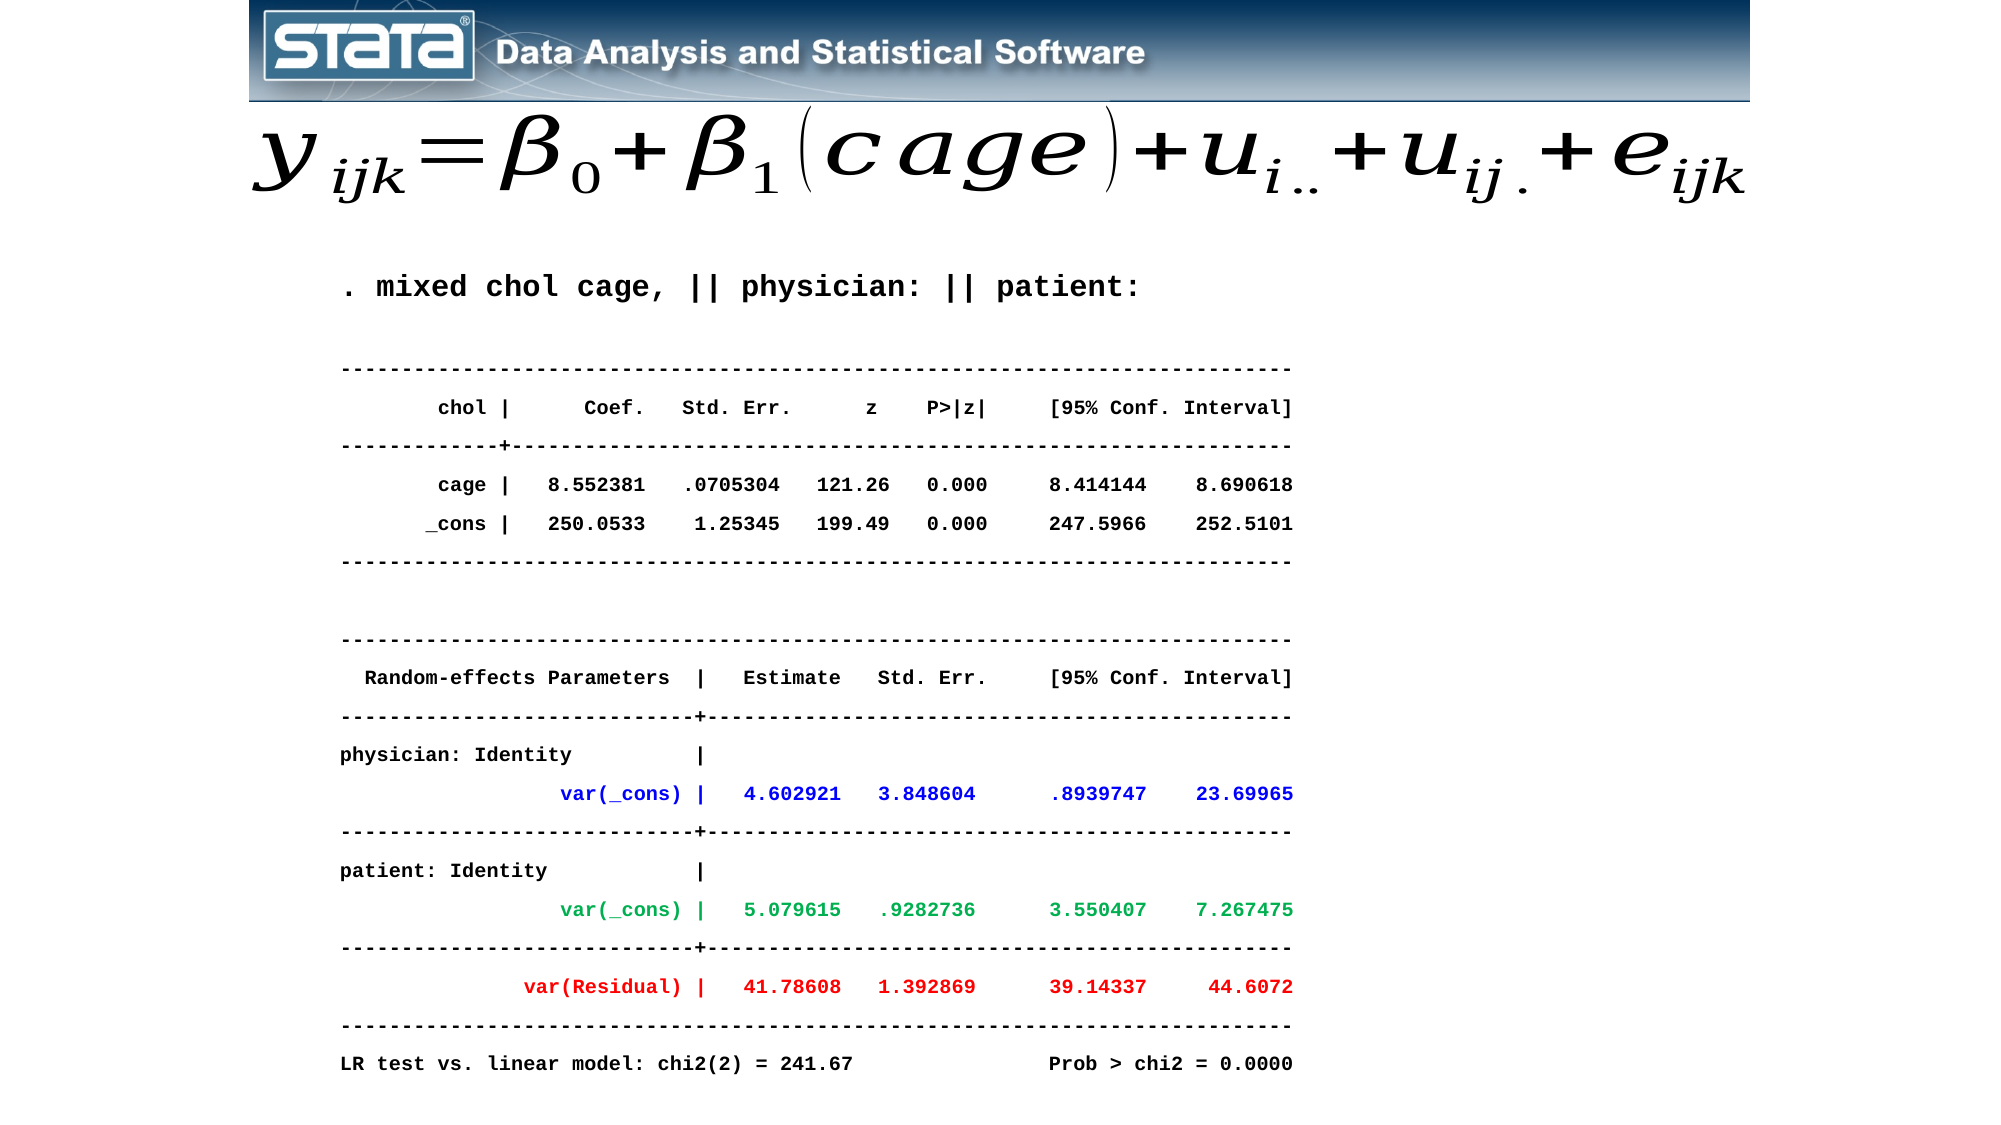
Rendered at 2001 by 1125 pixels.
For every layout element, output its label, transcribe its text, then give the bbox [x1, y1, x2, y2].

picture [249, 0, 1750, 102]
list . mixed chol cage, || physician: || patient: ------------------------------------------------------------------------------ chol | Coef. Std. Err. z P>|z| [95% Conf. Interval] -------------+---------------------------------------------------------------- cage | 8.552381 .0705304 121.26 0.000 8.414144 8.690618 _cons | 250.0533 1.25345 199.49 0.000 247.5966 252.5101 ------------------------------------------------------------------------------ ------------------------------------------------------------------------------ Random-effects Parameters | Estimate Std. Err. [95% Conf. Interval] -----------------------------+------------------------------------------------ physician: Identity | var(_cons) | 4.602921 3.848604 .8939747 23.69965 -----------------------------+------------------------------------------------ patient: Identity | var(_cons) | 5.079615 .9282736 3.550407 7.267475 -----------------------------+------------------------------------------------ var(Residual) | 41.78608 1.392869 39.14337 44.6072 ------------------------------------------------------------------------------ LR test vs. linear model: chi2(2) = 241.67 Prob > chi2 = 0.0000 [324, 262, 1675, 1088]
